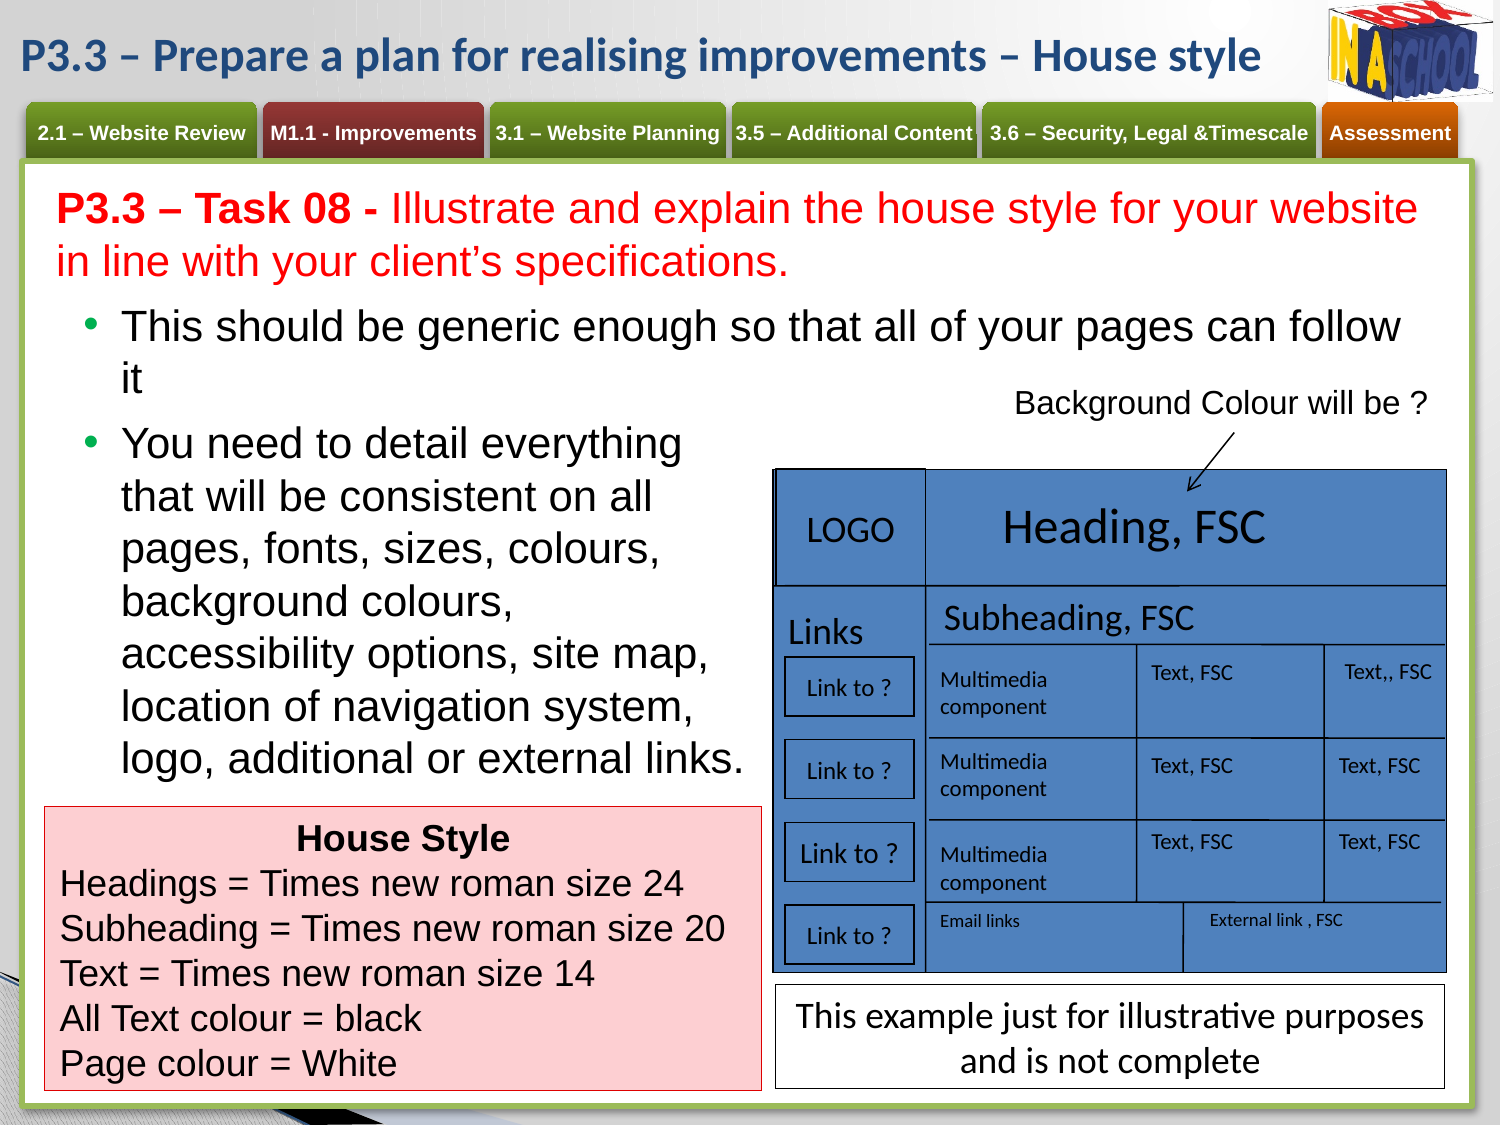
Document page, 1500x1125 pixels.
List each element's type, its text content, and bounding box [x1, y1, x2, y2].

picture [1328, 0, 1494, 102]
text_box House Style Headings = Times new roman size 24 Subheading = Times new roman size 20 Text = Times new roman size 14 All Text colour = black Page colour = White [44, 806, 762, 1091]
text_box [772, 373, 1471, 1091]
list P3.3 – Task 08 - Illustrate and explain the house style for your website in line with your client’s specifications. This should be generic enough so that all of your pages can follow it You need to detail everything that will be consistent on all pages, fonts, sizes, colours, background colours, accessibility options, site map, location of navigation system, logo, additional or external links. [41, 172, 1447, 1026]
picture [281, 1114, 303, 1125]
title P3.3 – Prepare a plan for realising improvements – House style [5, 7, 1320, 98]
